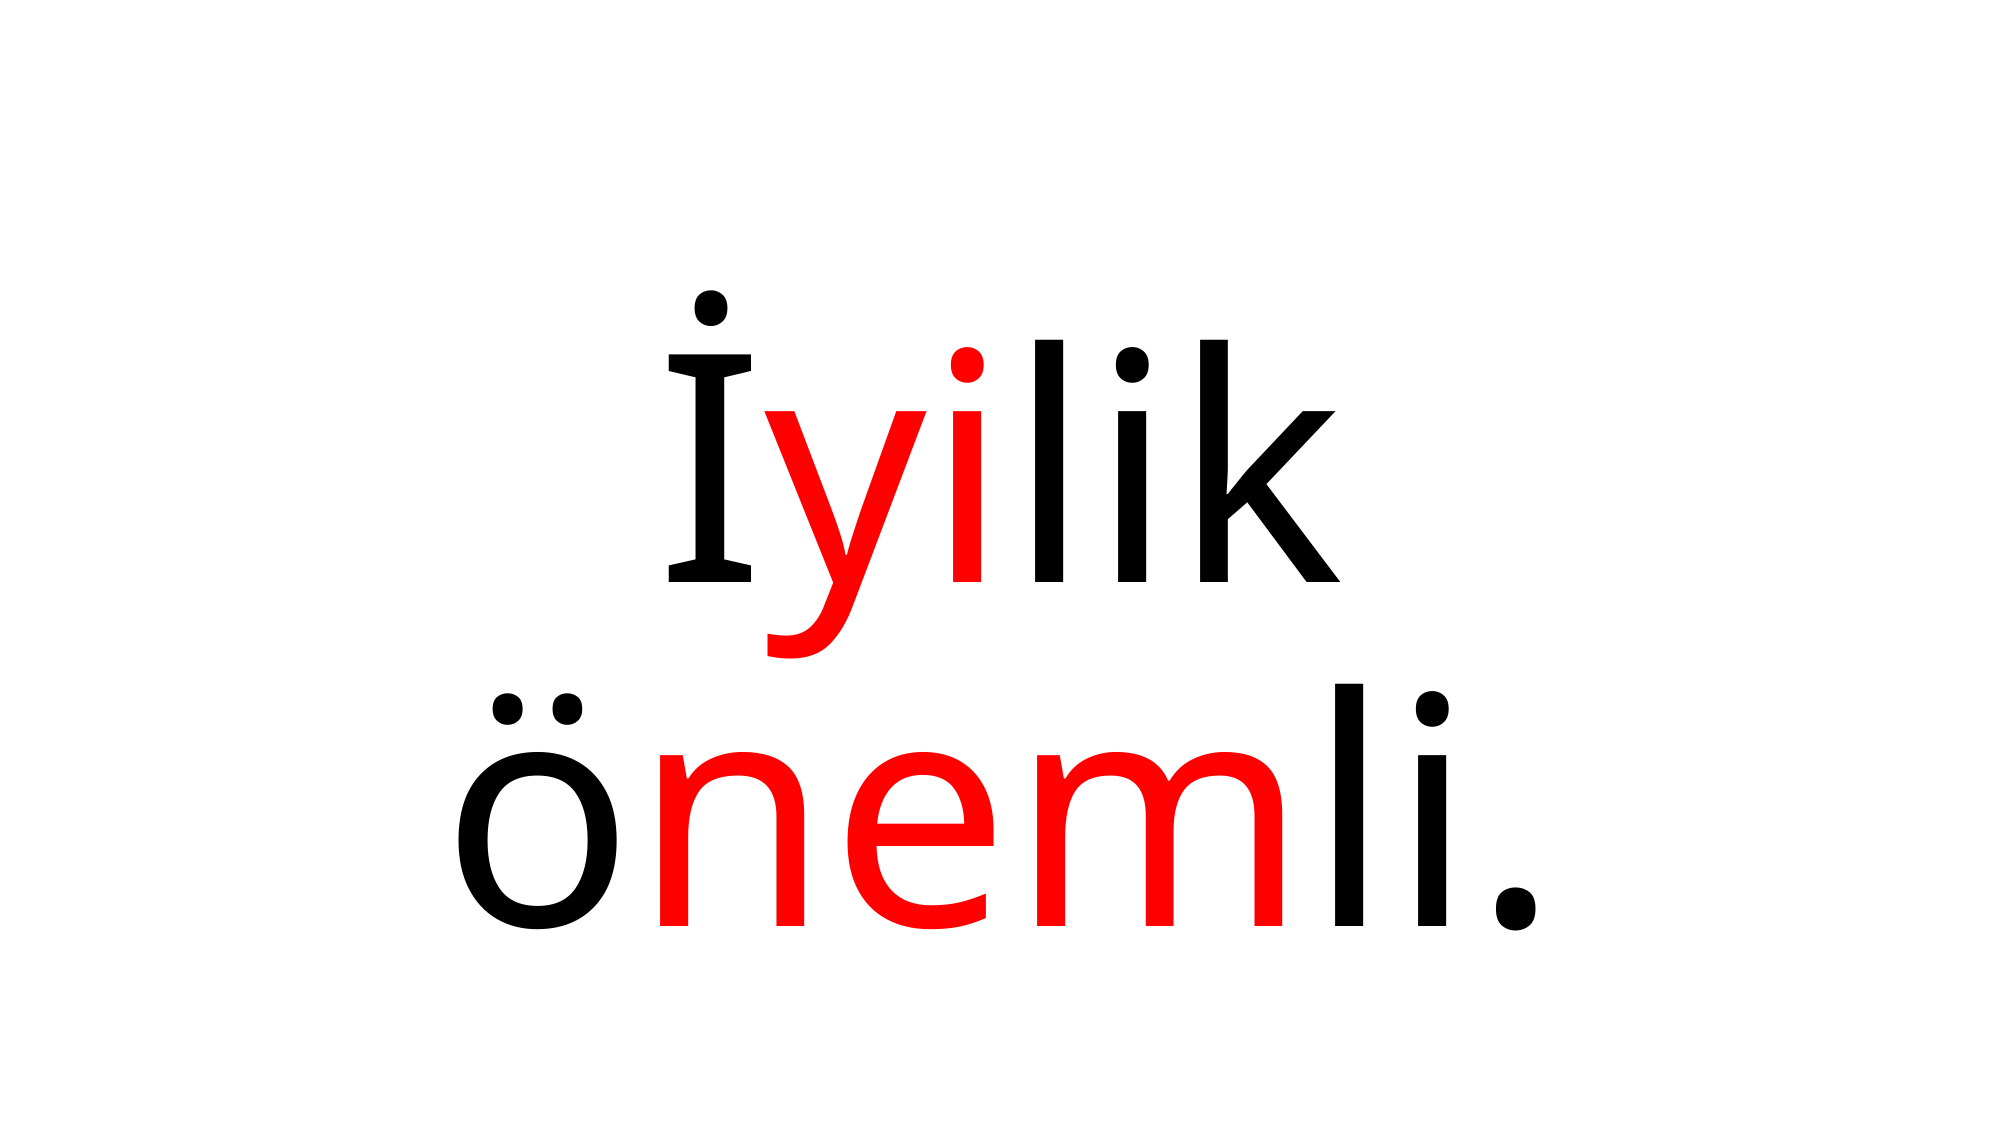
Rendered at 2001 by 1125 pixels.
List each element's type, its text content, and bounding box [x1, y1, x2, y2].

list İyilik önemli. [137, 299, 1863, 1014]
